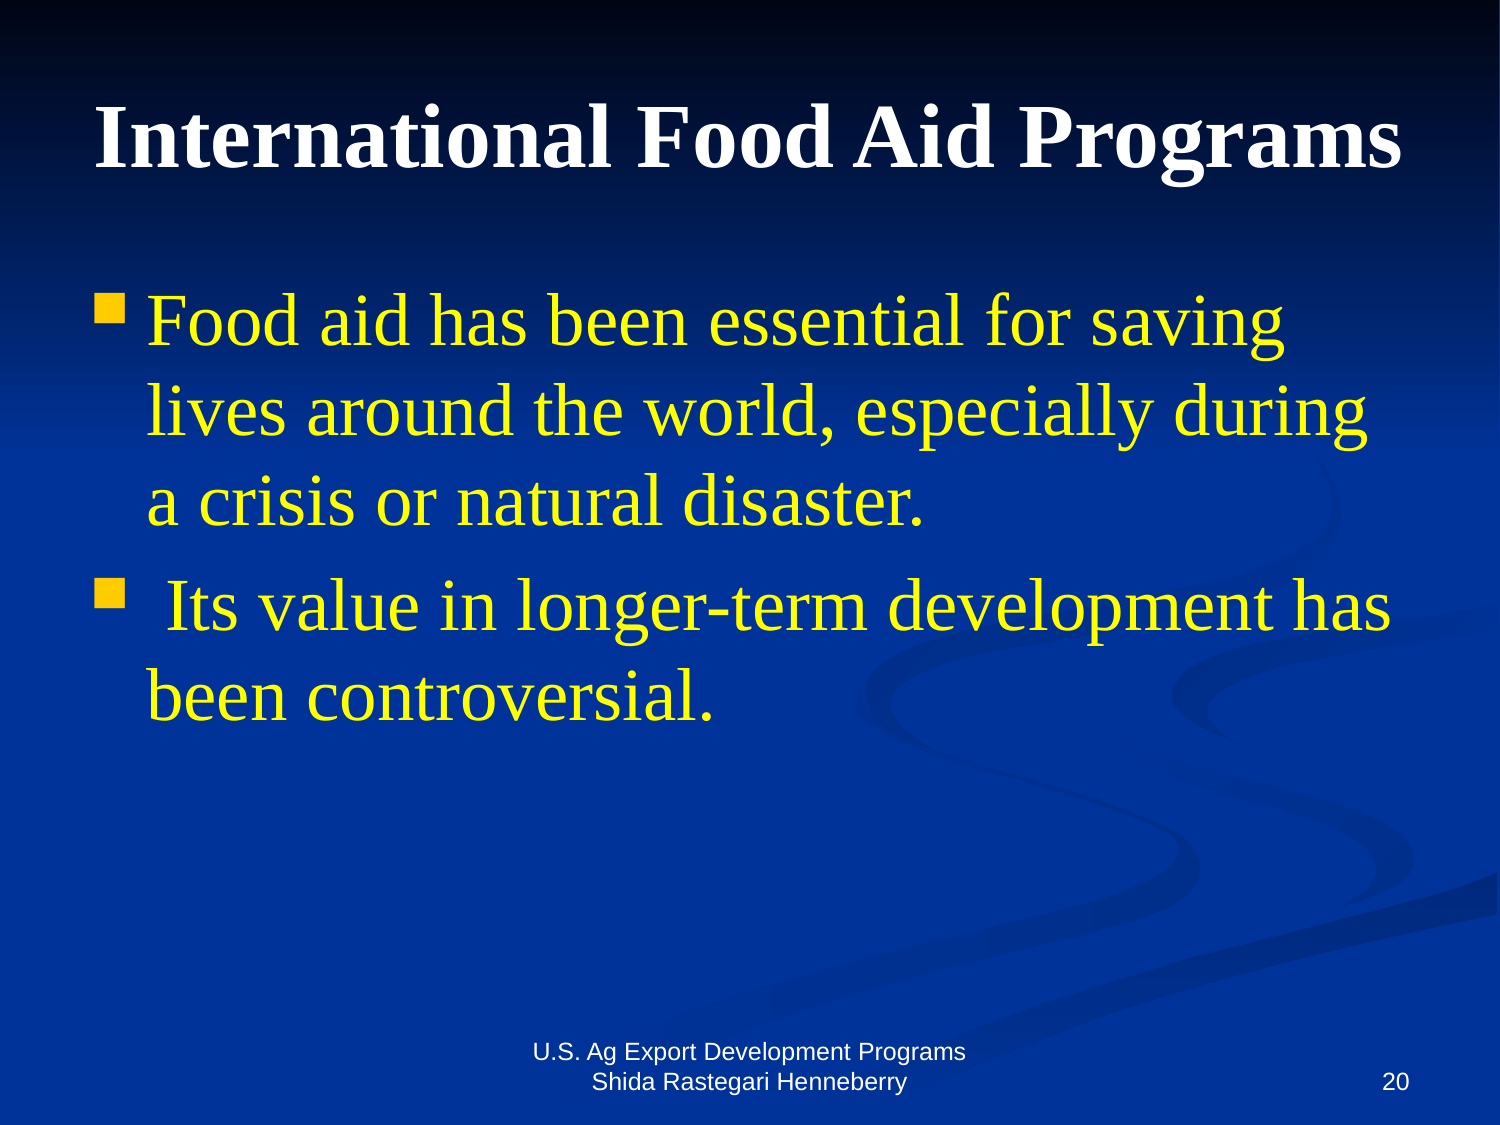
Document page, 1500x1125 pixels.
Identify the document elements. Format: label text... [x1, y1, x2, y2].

slide_number 20 [1074, 1025, 1425, 1104]
list Food aid has been essential for saving lives around the world, especially during a crisis or natural disaster. Its value in longer-term development has been controversial. [75, 262, 1425, 1005]
title International Food Aid Programs [75, 37, 1425, 225]
footer U.S. Ag Export Development Programs Shida Rastegari Henneberry [512, 1025, 988, 1104]
